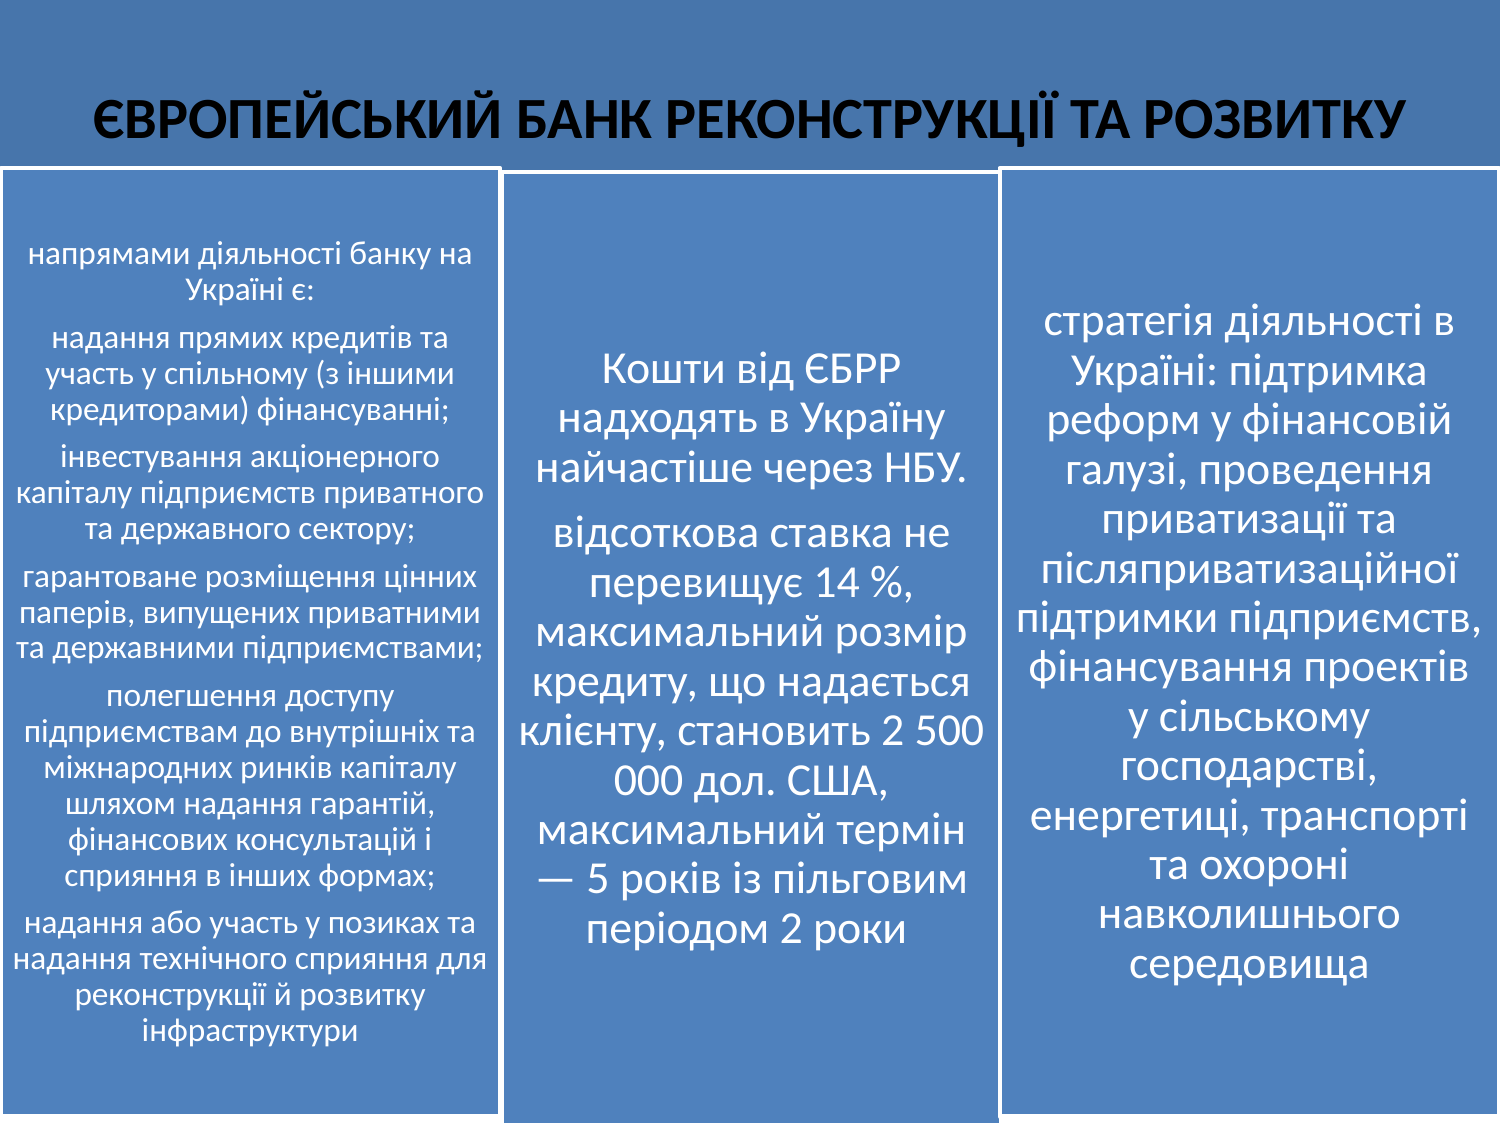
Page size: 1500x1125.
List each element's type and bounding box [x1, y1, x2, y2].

text_box [0, 0, 1500, 1125]
